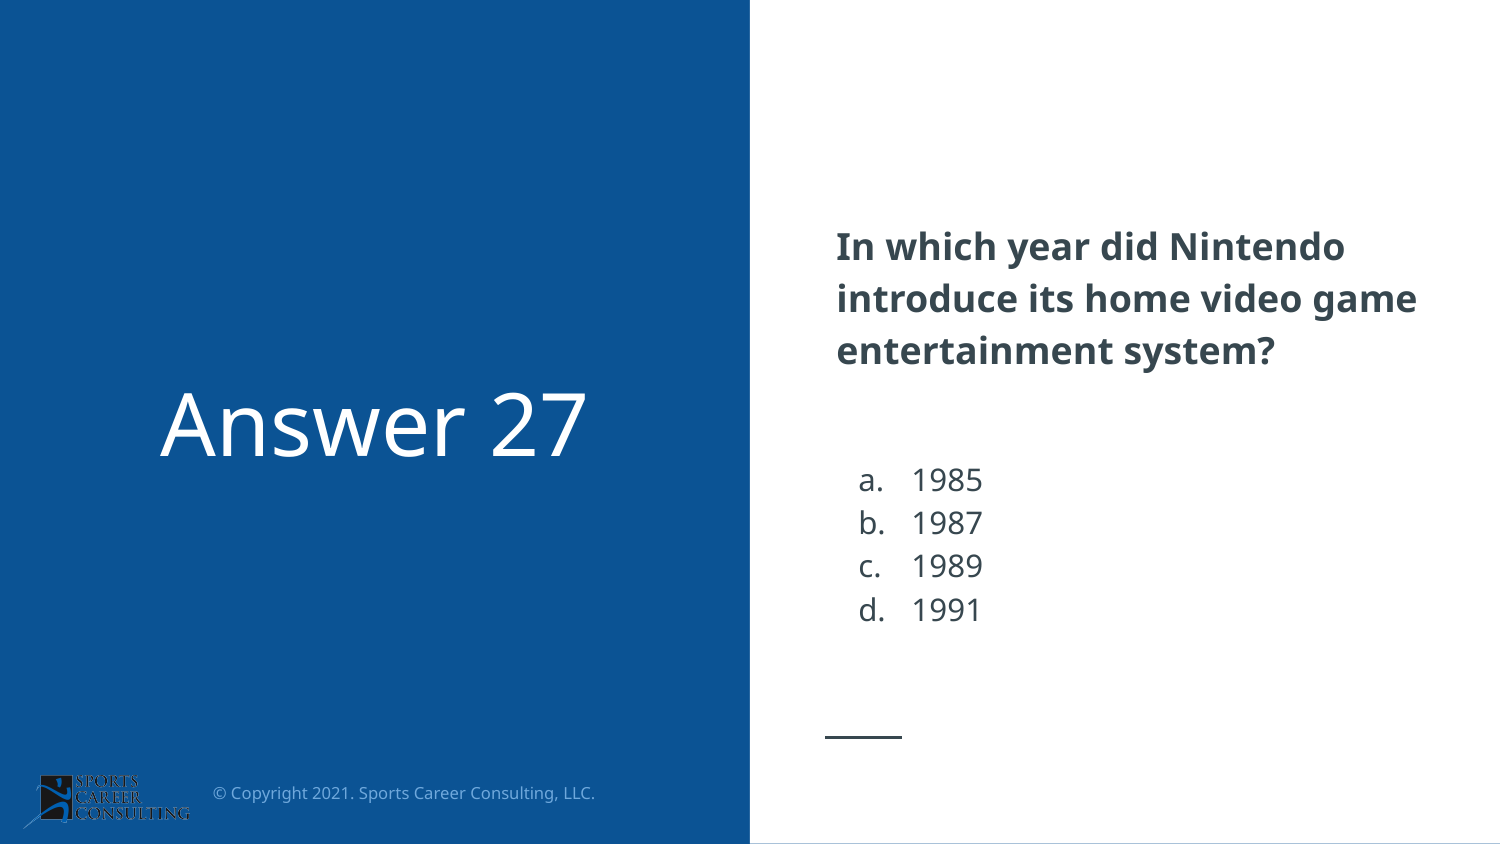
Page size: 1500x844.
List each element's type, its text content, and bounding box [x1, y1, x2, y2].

text_box © Copyright 2021. Sports Career Consulting, LLC. [197, 767, 750, 838]
title Answer 27 [43, 298, 708, 546]
picture [22, 774, 190, 829]
list In which year did Nintendo introduce its home video game entertainment system? 1985 1987 1989 1991 [821, 118, 1486, 725]
